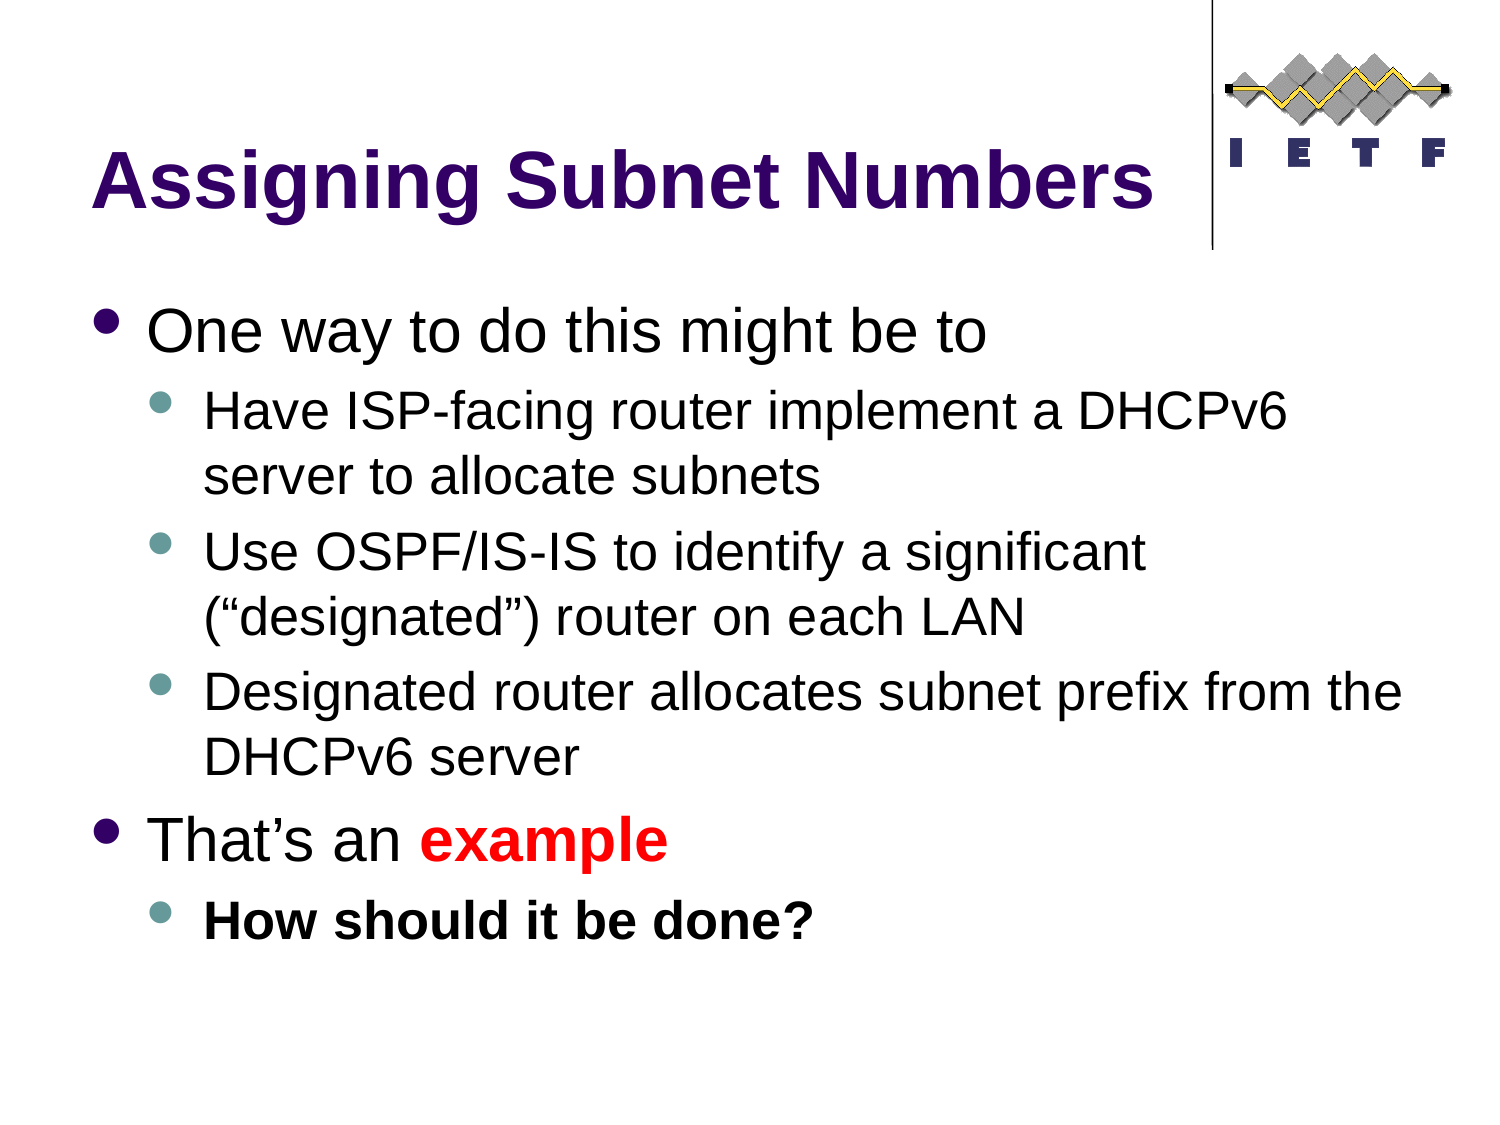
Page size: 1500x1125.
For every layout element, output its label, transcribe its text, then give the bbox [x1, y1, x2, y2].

picture [1212, 37, 1463, 181]
list One way to do this might be to Have ISP-facing router implement a DHCPv6 server to allocate subnets Use OSPF/IS-IS to identify a significant (“designated”) router on each LAN Designated router allocates subnet prefix from the DHCPv6 server That’s an example How should it be done? [74, 281, 1426, 1006]
title Assigning Subnet Numbers [74, 19, 1201, 233]
